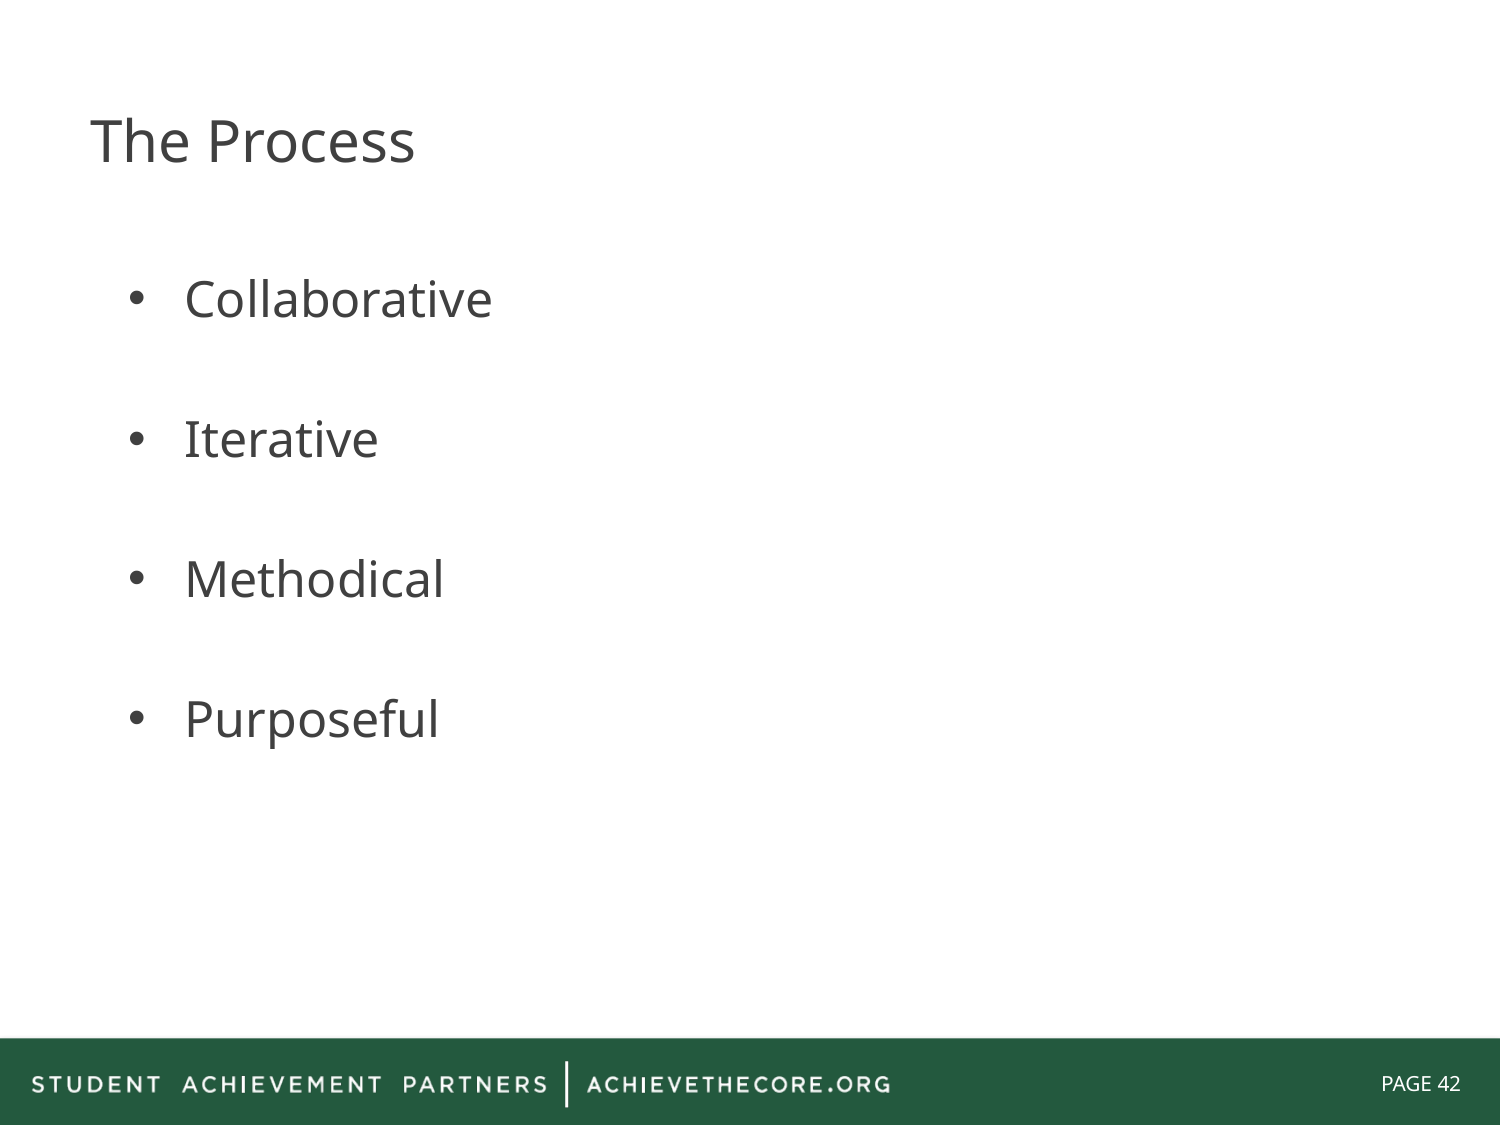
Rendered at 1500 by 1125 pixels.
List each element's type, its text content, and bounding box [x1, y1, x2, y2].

list Collaborative Iterative Methodical Purposeful [113, 260, 1463, 1003]
title The Process [75, 45, 1425, 233]
